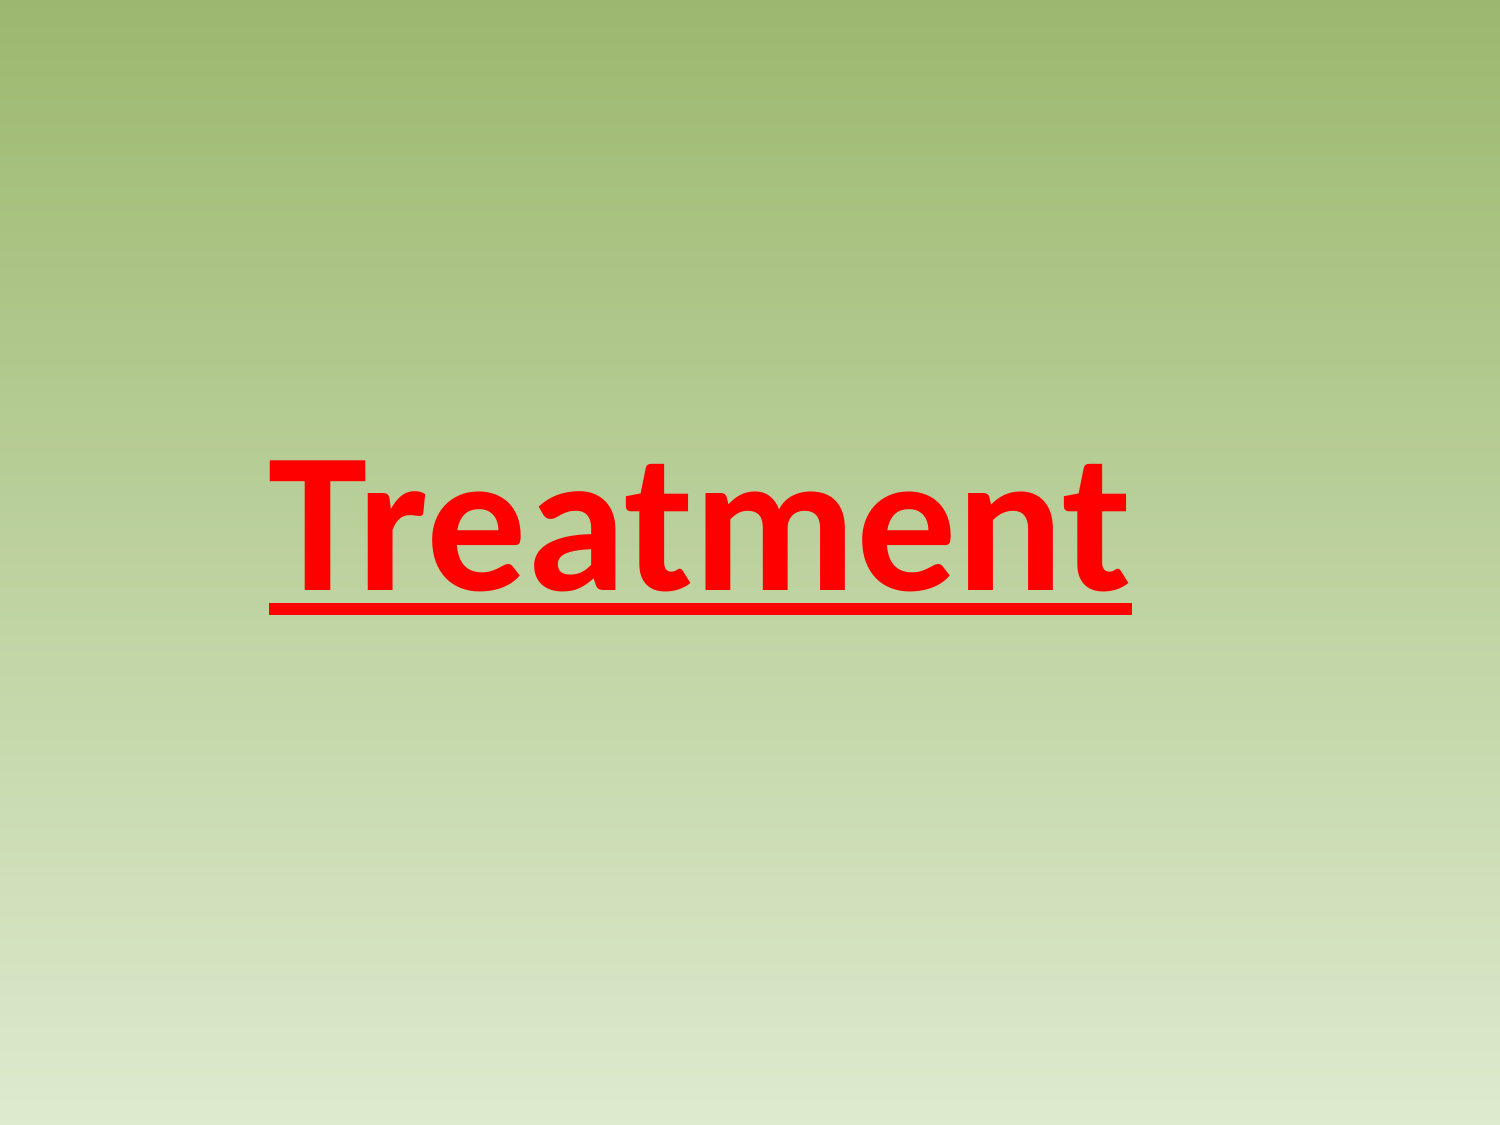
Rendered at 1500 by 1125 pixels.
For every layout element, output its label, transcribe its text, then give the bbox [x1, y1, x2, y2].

list Treatment [253, 382, 1500, 1125]
